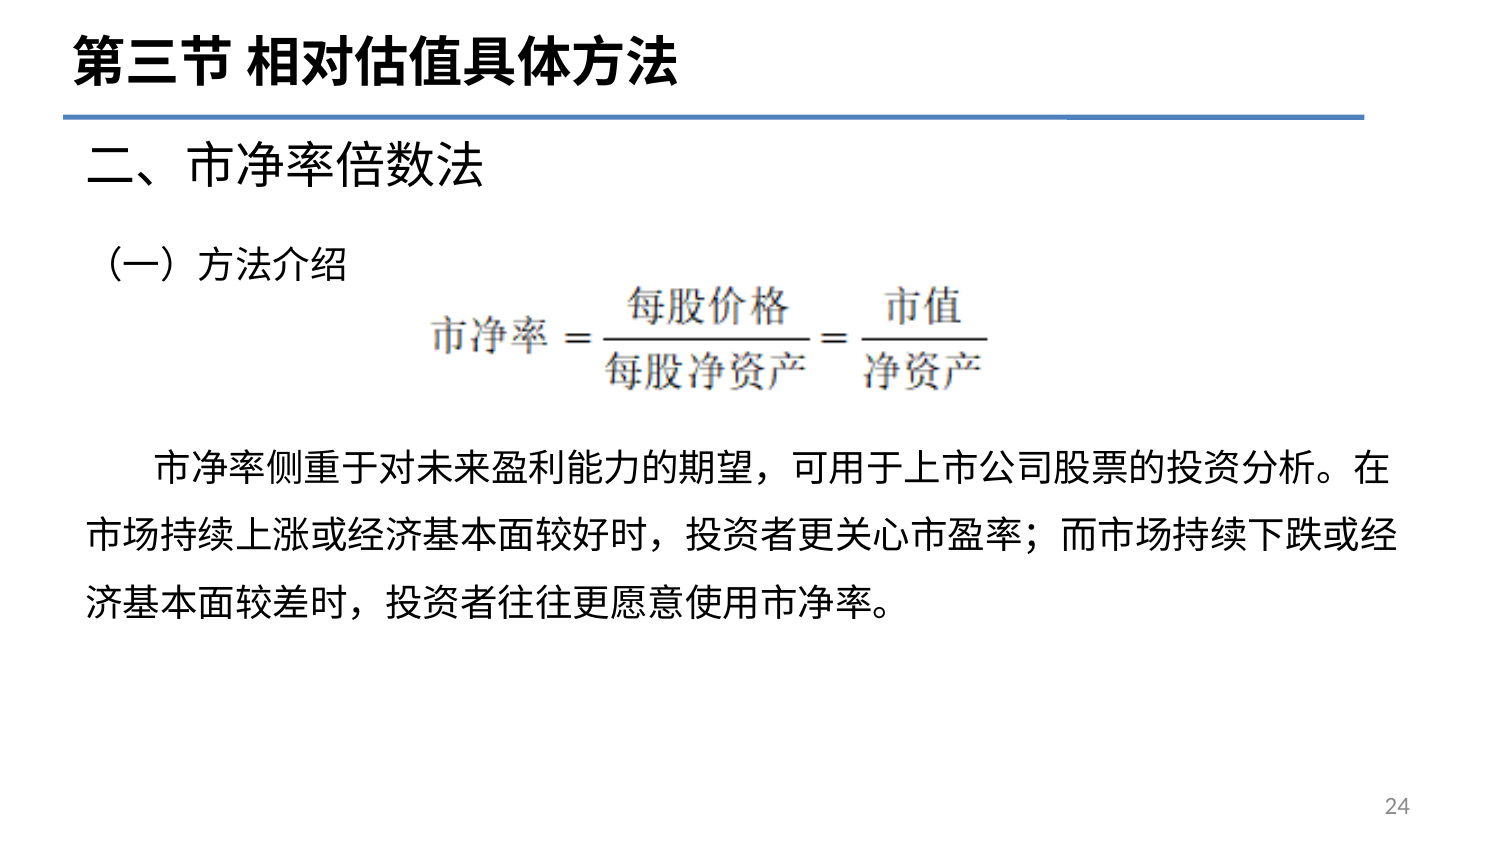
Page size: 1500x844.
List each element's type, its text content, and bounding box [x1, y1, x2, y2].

title 二、市净率倍数法 [70, 93, 1421, 210]
slide_number 24 [1074, 782, 1425, 827]
picture [386, 269, 1024, 423]
text_box 第三节 相对估值具体方法 [56, 11, 1407, 107]
list （一）方法介绍 市净率侧重于对未来盈利能力的期望，可用于上市公司股票的投资分析。在市场持续上涨或经济基本面较好时，投资者更关心市盈率；而市场持续下跌或经济基本面较差时，投资者往往更愿意使用市净率。 [70, 210, 1421, 768]
